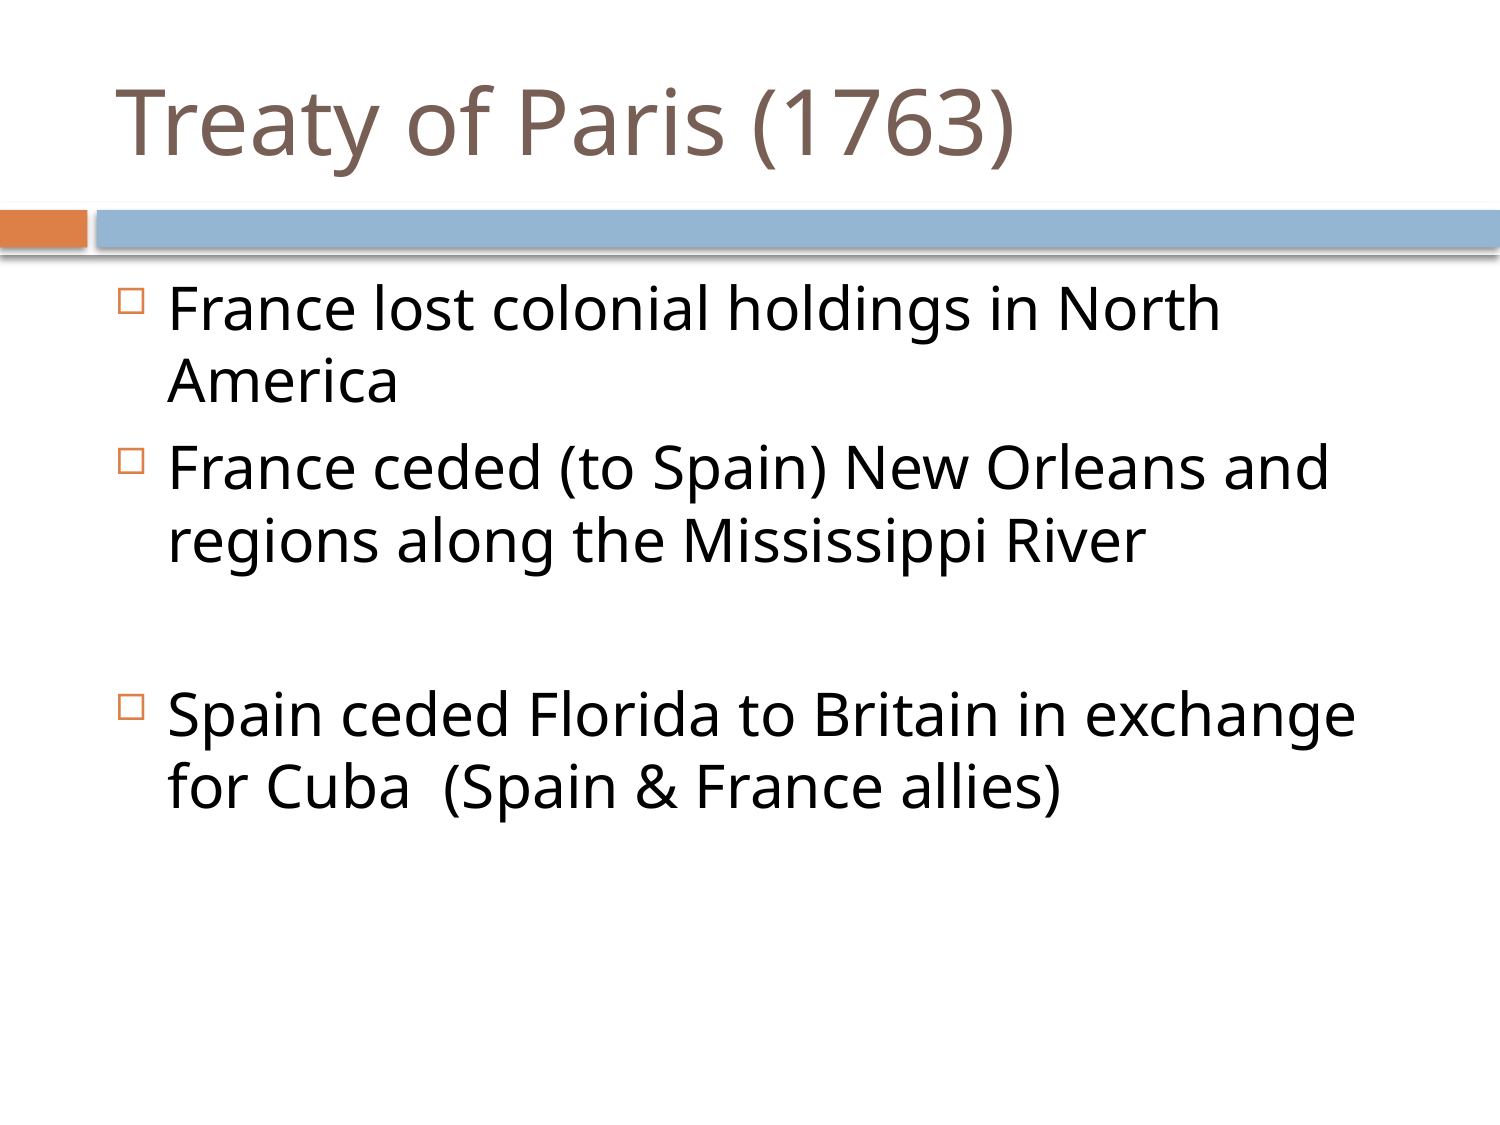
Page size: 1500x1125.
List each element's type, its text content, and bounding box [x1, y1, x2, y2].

title Treaty of Paris (1763) [100, 37, 1438, 200]
list France lost colonial holdings in North America France ceded (to Spain) New Orleans and regions along the Mississippi River Spain ceded Florida to Britain in exchange for Cuba (Spain & France allies) [100, 262, 1438, 1000]
